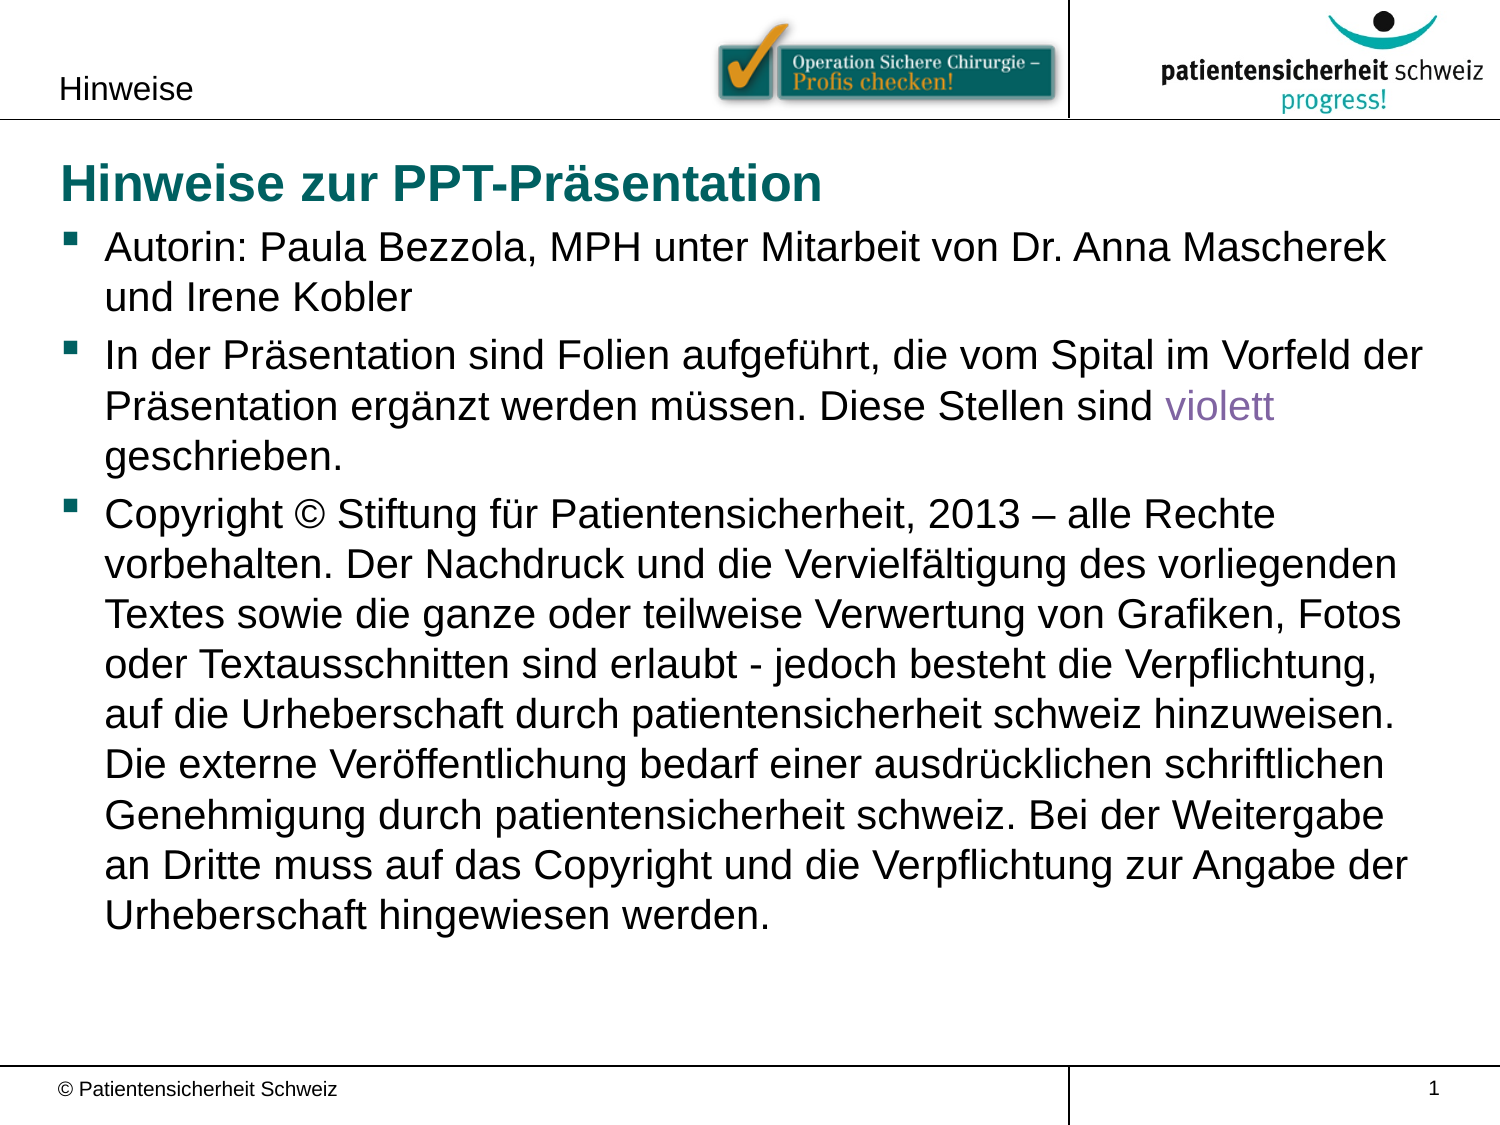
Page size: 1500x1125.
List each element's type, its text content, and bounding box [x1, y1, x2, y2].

list Hinweise zur PPT-Präsentation Autorin: Paula Bezzola, MPH unter Mitarbeit von Dr. Anna Mascherek und Irene Kobler In der Präsentation sind Folien aufgeführt, die vom Spital im Vorfeld der Präsentation ergänzt werden müssen. Diese Stellen sind violett geschrieben. Copyright © Stiftung für Patientensicherheit, 2013 – alle Rechte vorbehalten. Der Nachdruck und die Vervielfältigung des vorliegenden Textes sowie die ganze oder teilweise Verwertung von Grafiken, Fotos oder Textausschnitten sind erlaubt - jedoch besteht die Verpflichtung, auf die Urheberschaft durch patientensicherheit schweiz hinzuweisen. Die externe Veröffentlichung bedarf einer ausdrücklichen schriftlichen Genehmigung durch patientensicherheit schweiz. Bei der Weitergabe an Dritte muss auf das Copyright und die Verpflichtung zur Angabe der Urheberschaft hingewiesen werden. [60, 149, 1442, 1041]
slide_number 1 [1357, 1074, 1440, 1100]
picture [1162, 11, 1483, 114]
slide_number © Patientensicherheit Schweiz [57, 761, 584, 1125]
list Hinweise [0, 0, 1069, 119]
